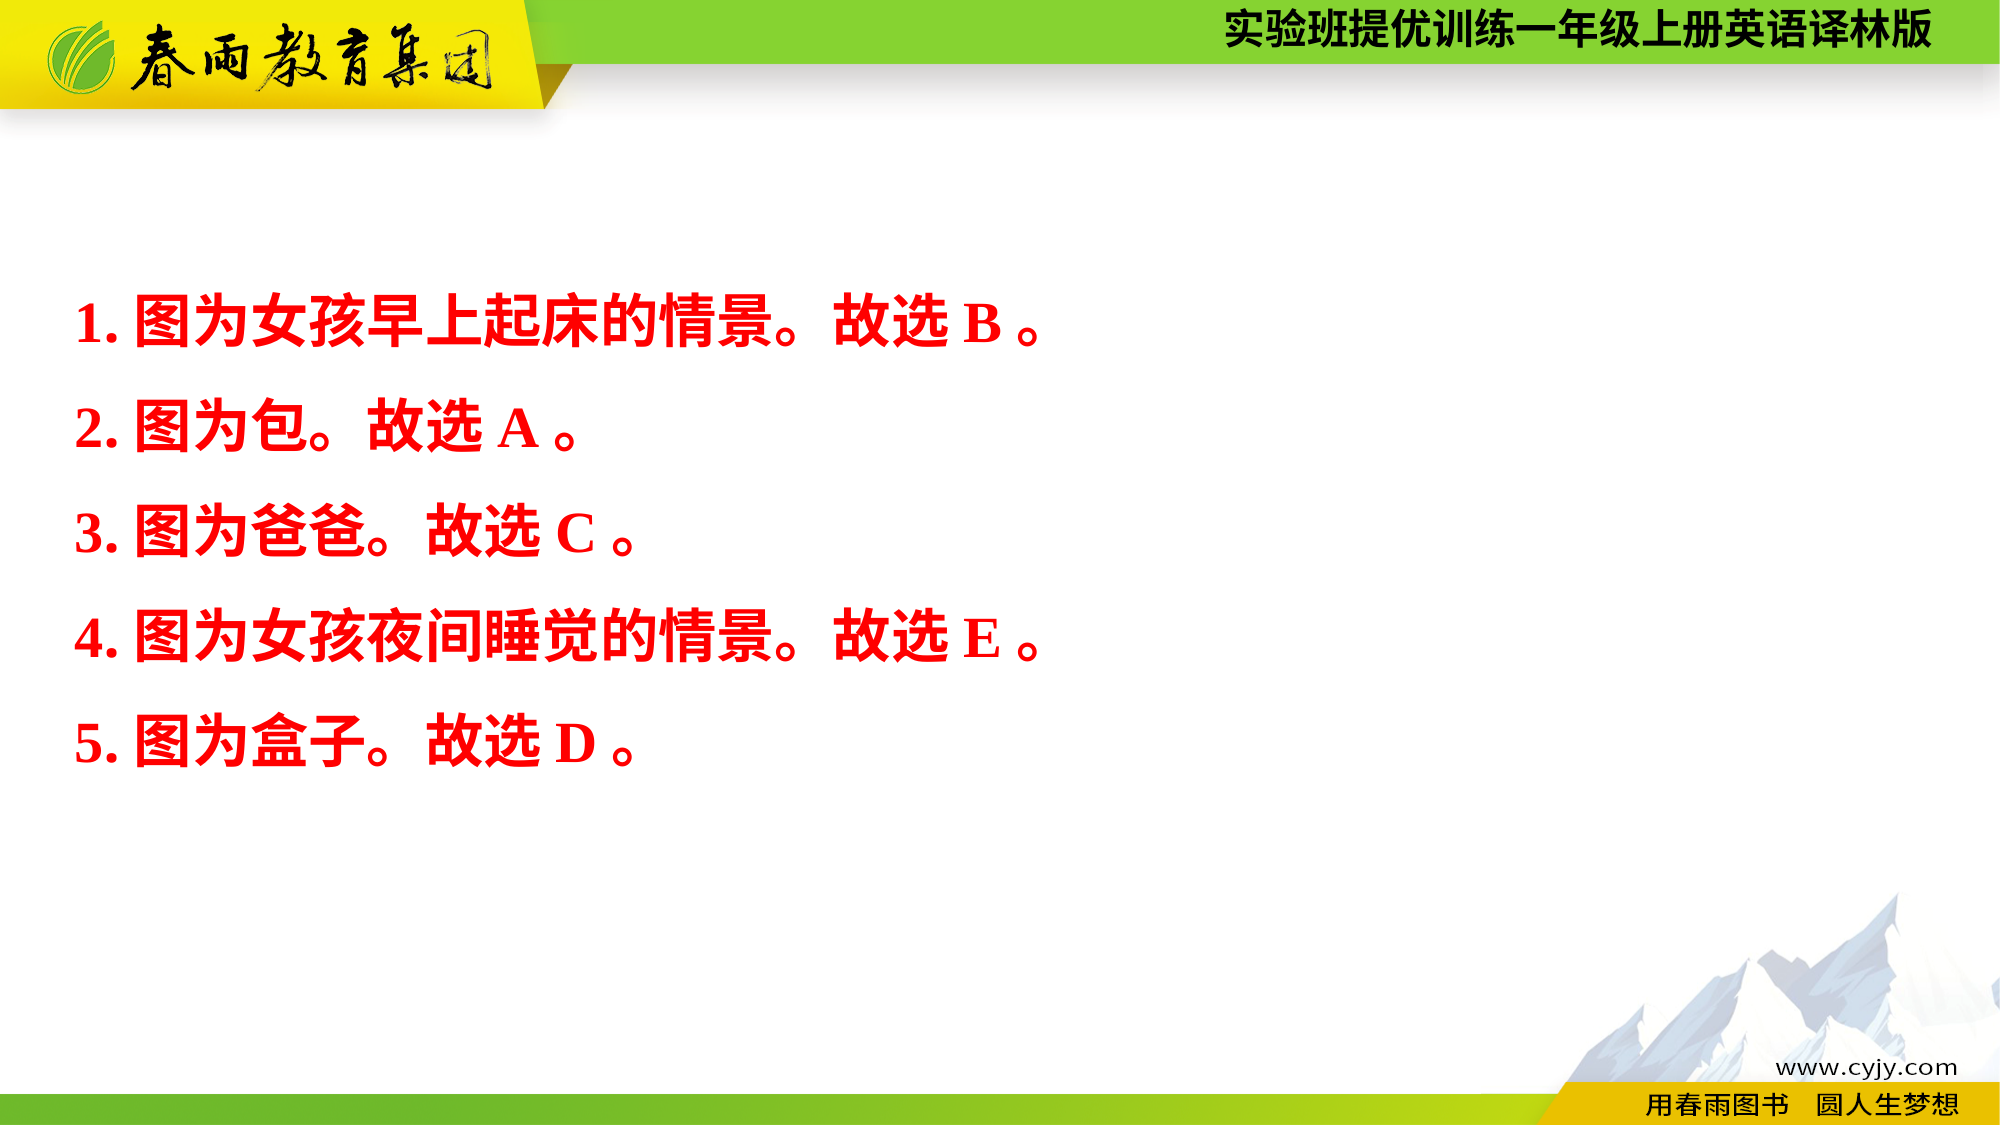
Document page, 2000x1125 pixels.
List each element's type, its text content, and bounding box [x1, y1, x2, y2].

list 1.图为女孩早上起床的情景。故选B。 2.图为包。故选A。 3.图为爸爸。故选C。 4.图为女孩夜间睡觉的情景。故选E。 5.图为盒子。故选D。 [59, 241, 1944, 787]
picture [0, 0, 2000, 1125]
